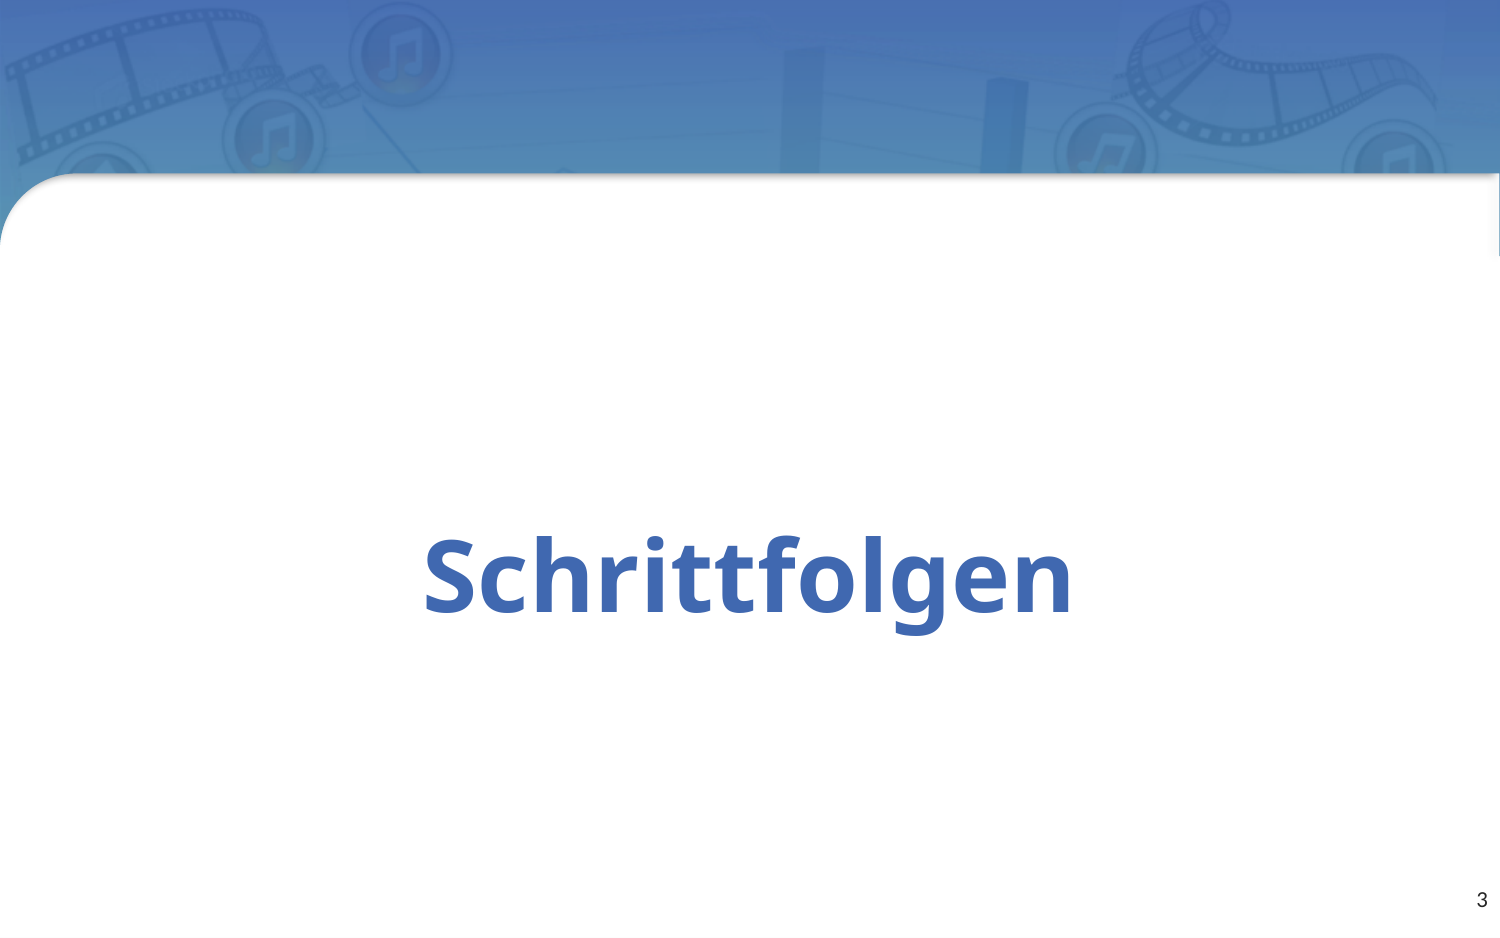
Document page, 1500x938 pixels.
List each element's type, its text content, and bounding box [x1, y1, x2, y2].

picture [0, 0, 1500, 257]
slide_number 3 [1375, 867, 1500, 918]
title Schrittfolgen [76, 506, 1424, 640]
